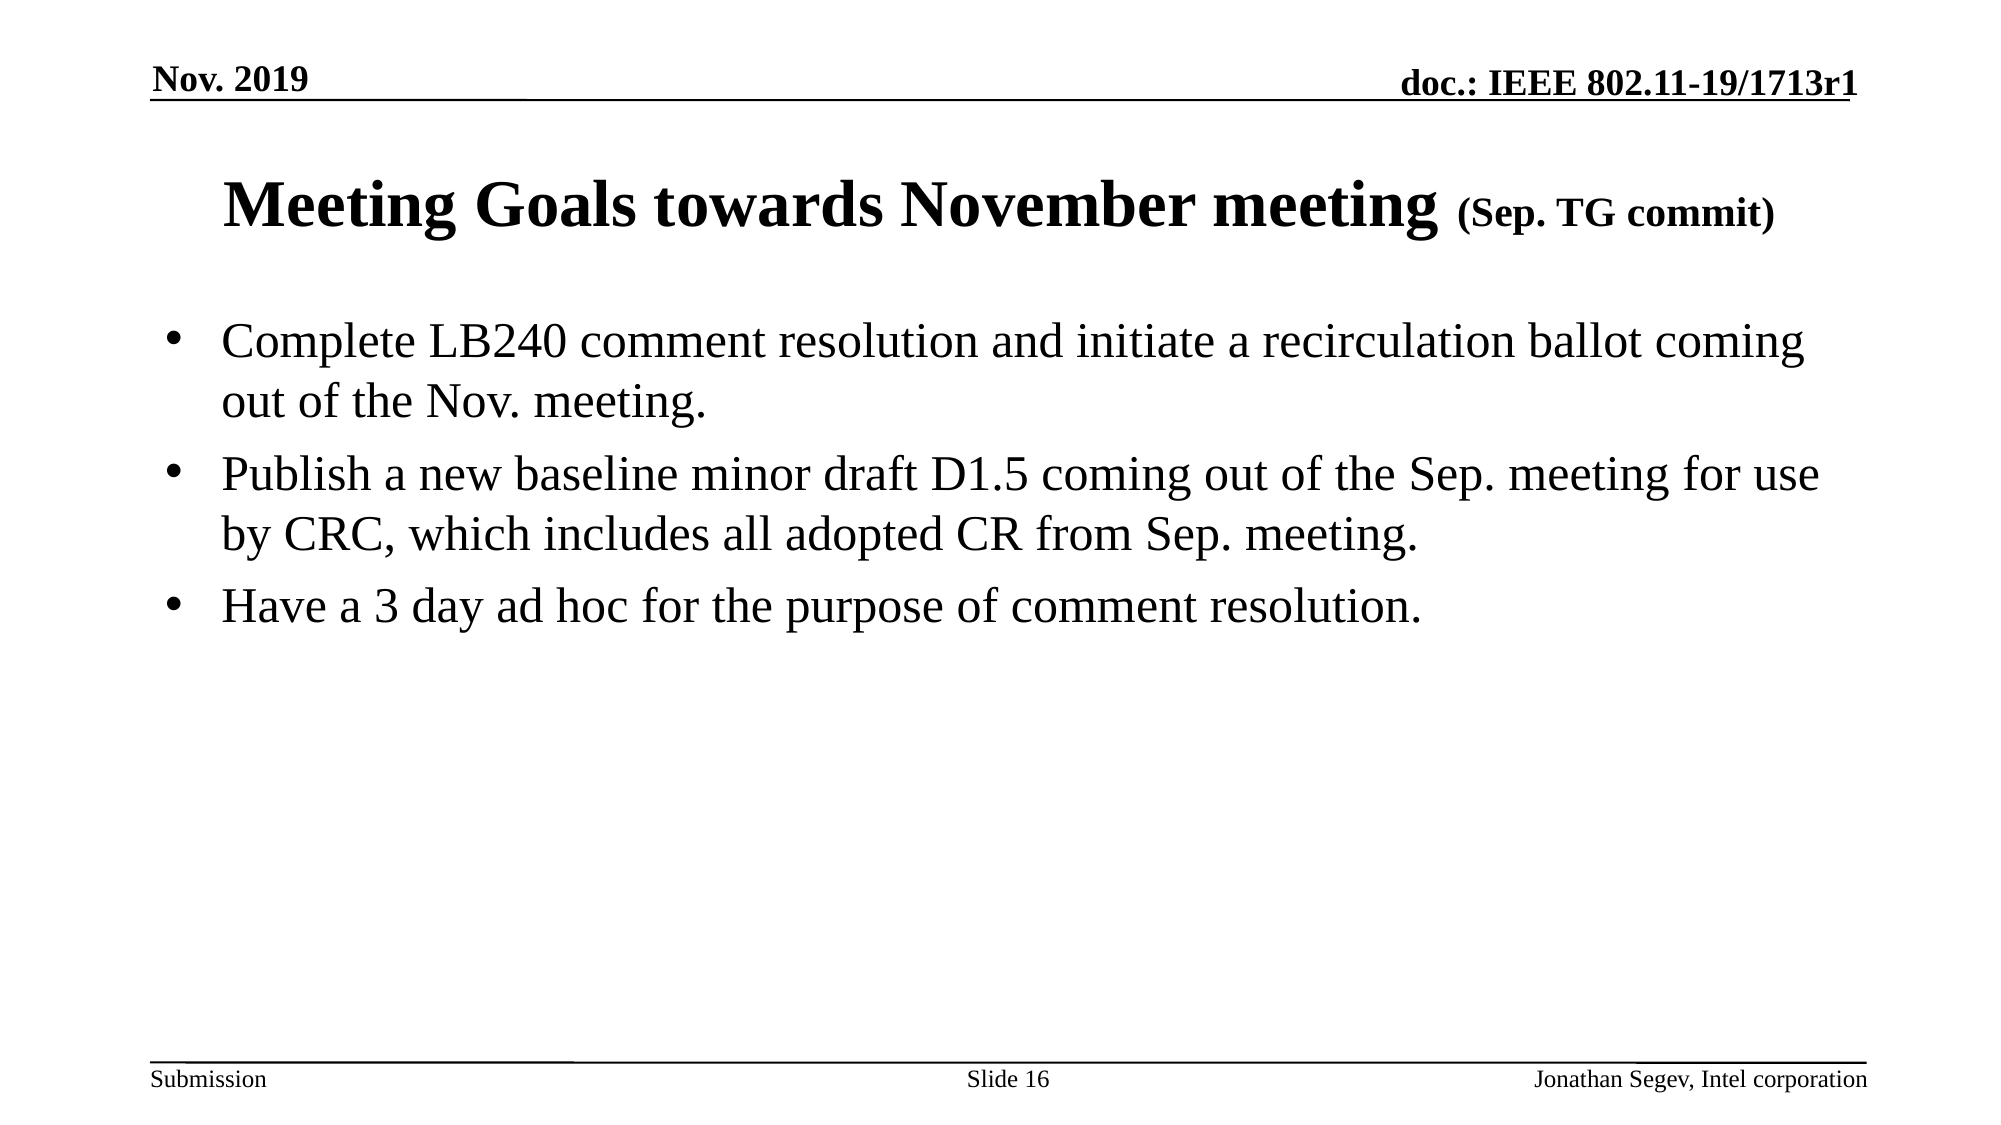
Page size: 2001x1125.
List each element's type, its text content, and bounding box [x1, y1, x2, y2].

slide_number Slide 16 [950, 1061, 1067, 1123]
list Complete LB240 comment resolution and initiate a recirculation ballot coming out of the Nov. meeting. Publish a new baseline minor draft D1.5 coming out of the Sep. meeting for use by CRC, which includes all adopted CR from Sep. meeting. Have a 3 day ad hoc for the purpose of comment resolution. [149, 299, 1850, 1000]
footer Jonathan Segev, Intel corporation [1171, 1061, 1869, 1093]
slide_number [152, 54, 563, 100]
title Meeting Goals towards November meeting (Sep. TG commit) [149, 112, 1850, 288]
